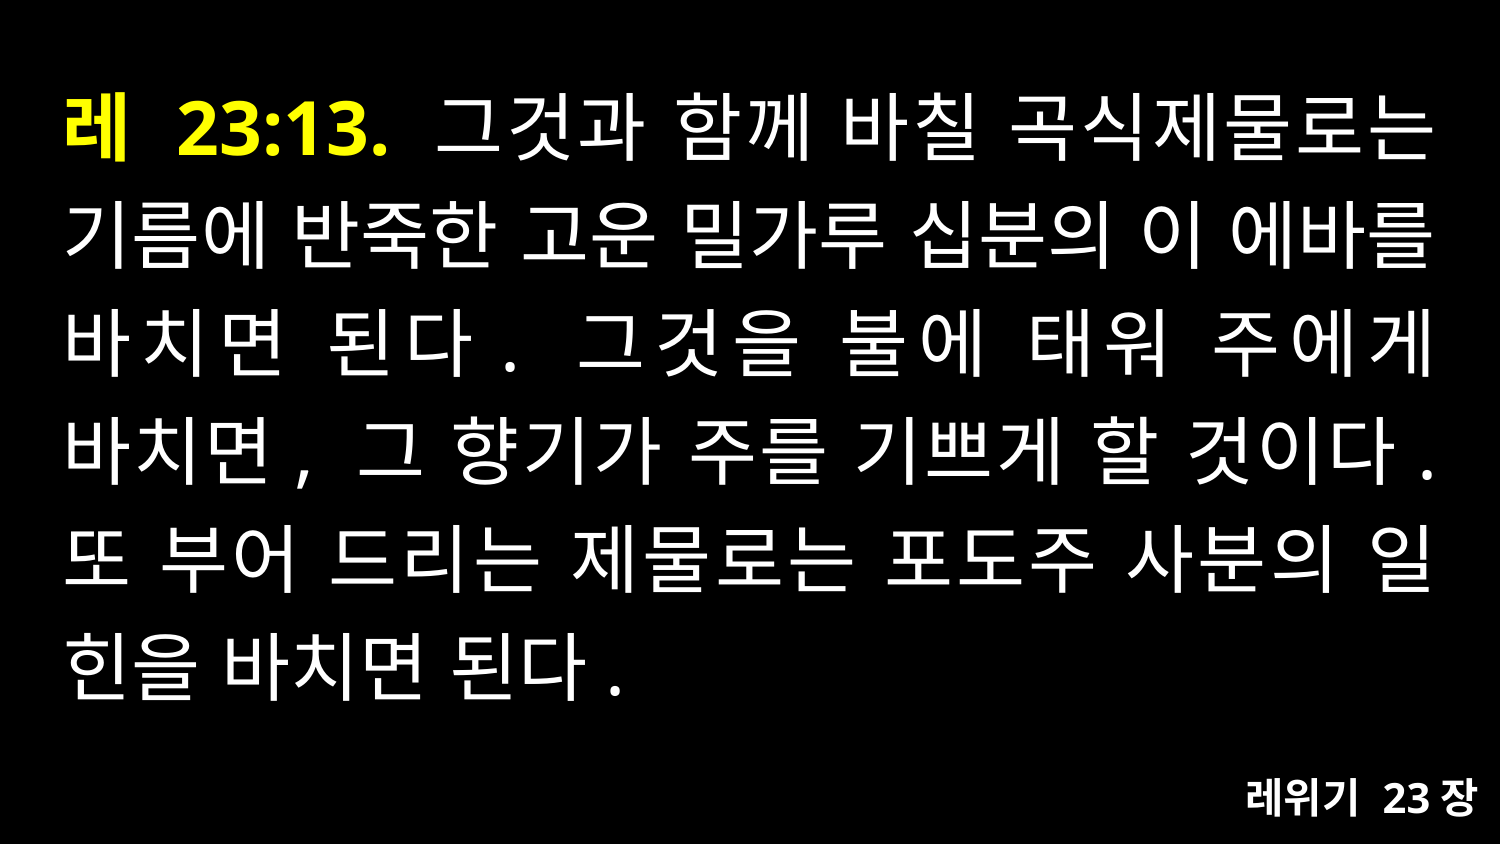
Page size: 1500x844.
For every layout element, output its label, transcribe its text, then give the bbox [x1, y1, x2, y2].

title 레 23:13. 그것과 함께 바칠 곡식제물로는 기름에 반죽한 고운 밀가루 십분의 이 에바를 바치면 된다. 그것을 불에 태워 주에게 바치면, 그 향기가 주를 기쁘게 할 것이다. 또 부어 드리는 제물로는 포도주 사분의 일 힌을 바치면 된다. [0, 0, 1500, 844]
subtitle 레위기 23장 [916, 770, 1500, 844]
